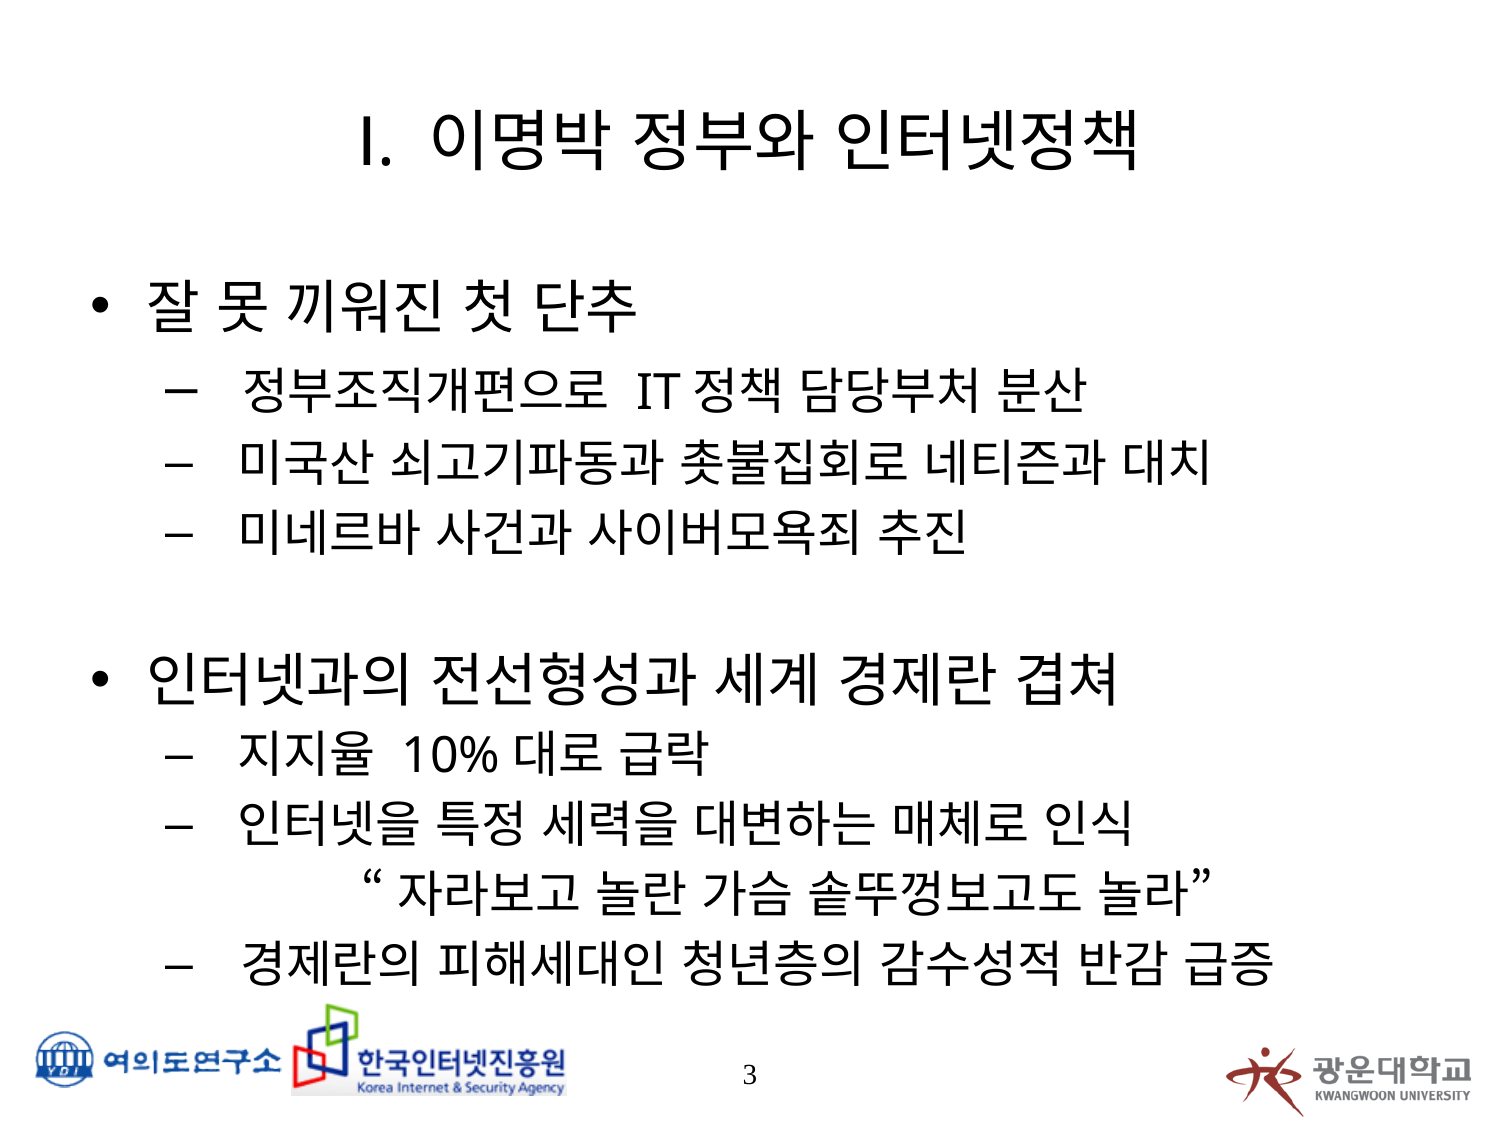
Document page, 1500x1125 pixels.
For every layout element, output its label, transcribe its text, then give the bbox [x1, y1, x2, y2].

list 잘 못 끼워진 첫 단추 정부조직개편으로 IT정책 담당부처 분산 미국산 쇠고기파동과 촛불집회로 네티즌과 대치 미네르바 사건과 사이버모욕죄 추진 인터넷과의 전선형성과 세계 경제란 겹쳐 지지율 10%대로 급락 인터넷을 특정 세력을 대변하는 매체로 인식 “자라보고 놀란 가슴 솥뚜껑보고도 놀라” 경제란의 피해세대인 청년층의 감수성적 반감 급증 [75, 262, 1425, 1005]
picture [34, 1031, 283, 1088]
picture [291, 1003, 567, 1096]
picture [1218, 1042, 1485, 1125]
title Ⅰ. 이명박 정부와 인터넷정책 [75, 45, 1425, 233]
footer 3 [568, 1042, 988, 1103]
